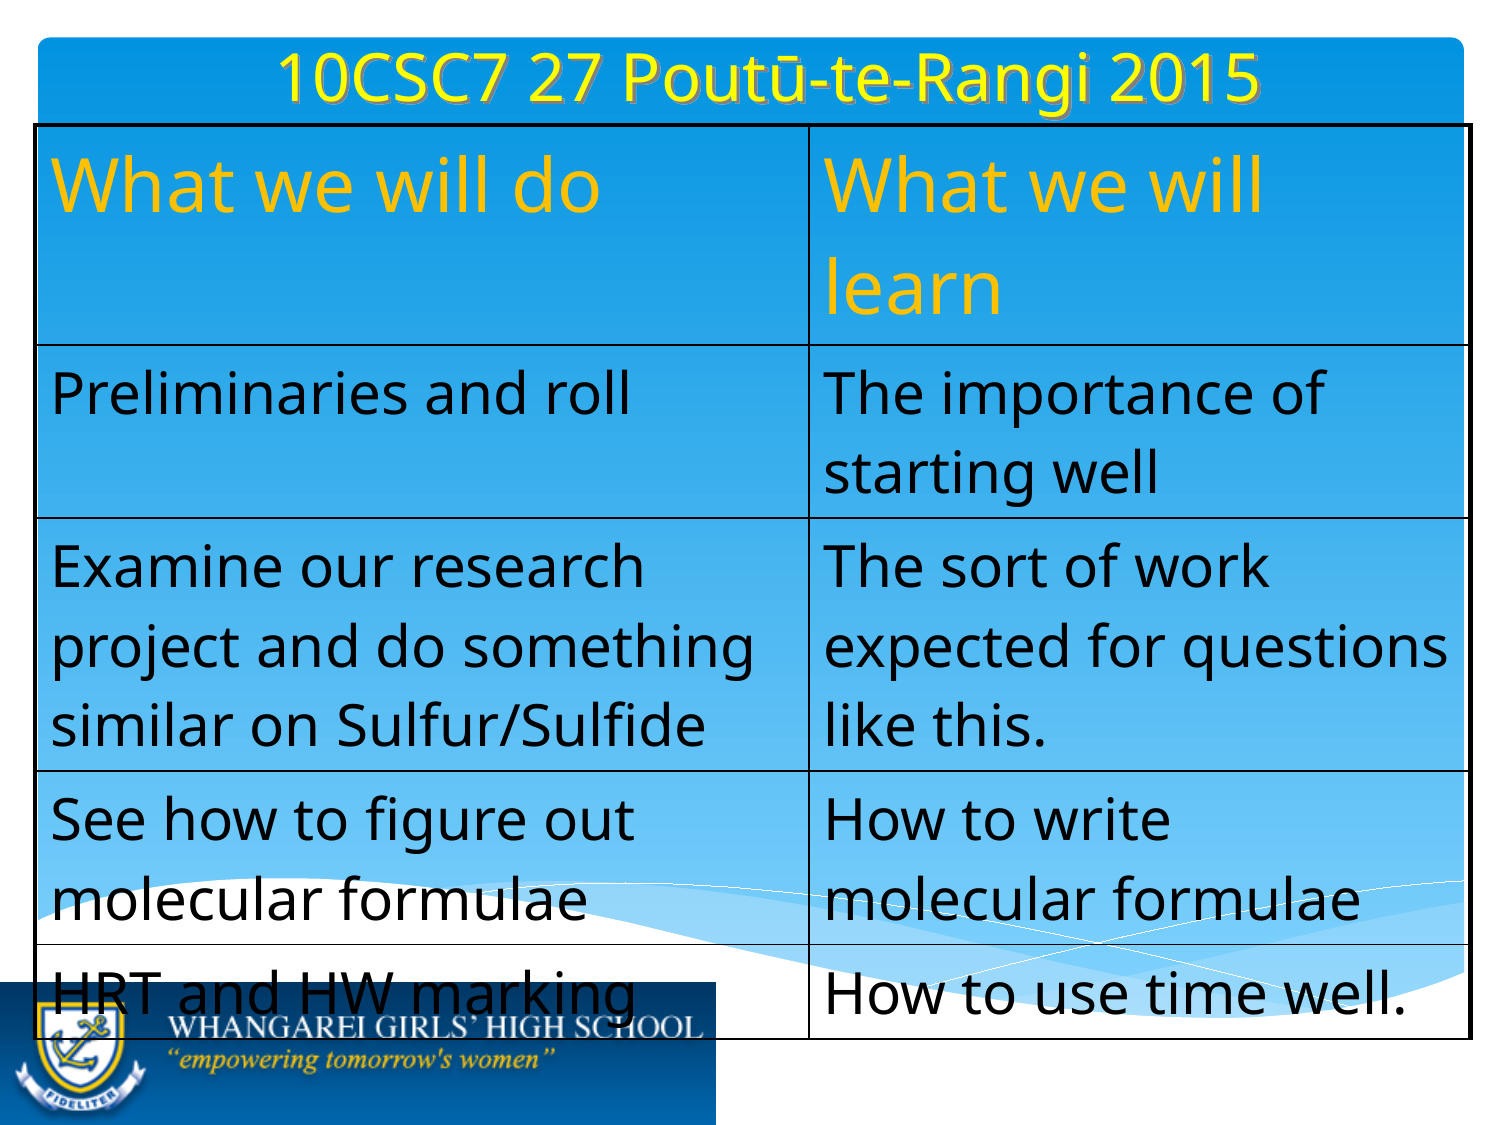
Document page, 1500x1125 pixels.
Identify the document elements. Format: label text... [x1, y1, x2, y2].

table_cell Examine our research project and do something similar on Sulfur/Sulfide [37, 519, 808, 770]
table_cell The importance of starting well [810, 346, 1468, 517]
table_header What we will learn [810, 127, 1468, 344]
text_box 10CSC7 27 Poutū-te-Rangi 2015 [162, 24, 1375, 123]
table_cell The sort of work expected for questions like this. [810, 519, 1468, 770]
table_cell How to use time well. [810, 945, 1468, 1038]
picture [0, 982, 716, 1125]
table_cell HRT and HW marking [37, 945, 808, 1038]
table_header What we will do [37, 127, 808, 344]
table_cell How to write molecular formulae [810, 772, 1468, 944]
table_cell See how to figure out molecular formulae [37, 772, 808, 944]
table_cell Preliminaries and roll [37, 346, 808, 517]
